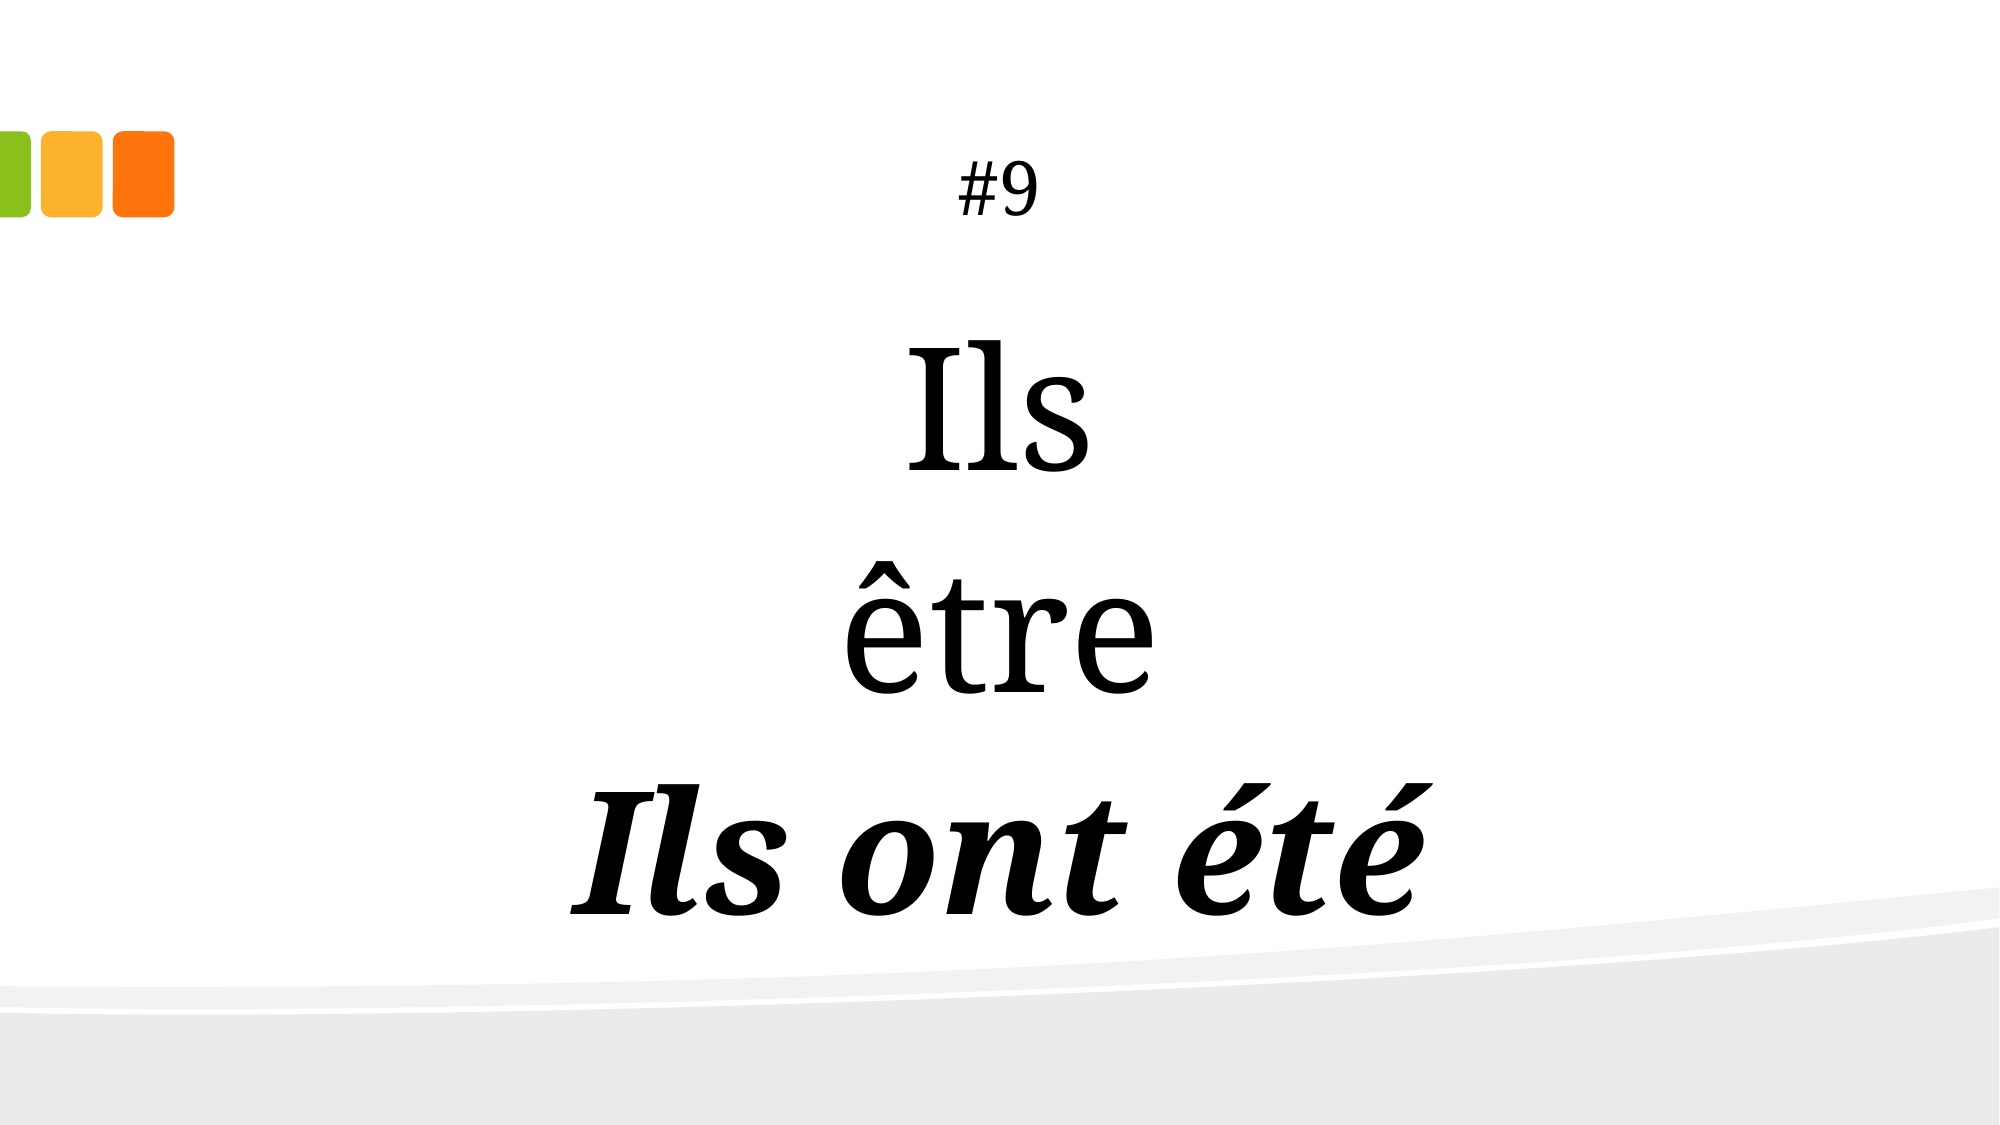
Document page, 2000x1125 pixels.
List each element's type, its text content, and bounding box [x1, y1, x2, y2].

list Ils être Ils ont été [199, 262, 1800, 1013]
title #9 [199, 24, 1800, 238]
